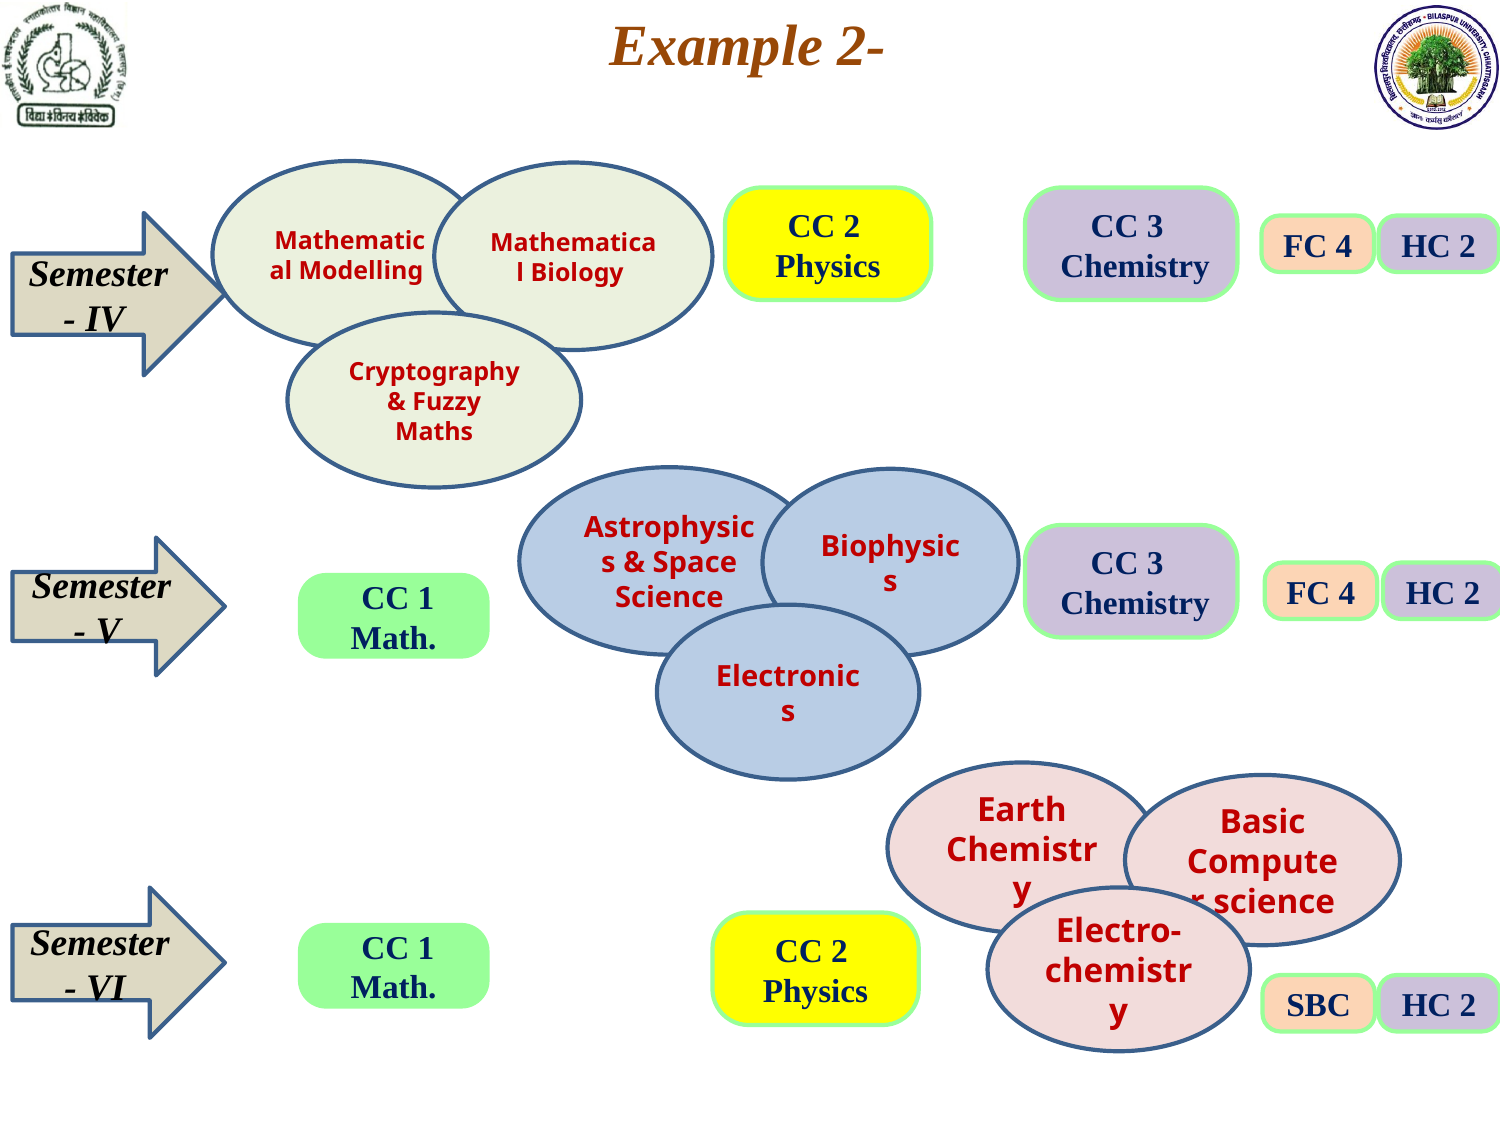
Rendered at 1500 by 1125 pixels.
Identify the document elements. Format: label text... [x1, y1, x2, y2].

picture [1374, 5, 1500, 130]
text_box Mathematical Biology [432, 160, 715, 353]
text_box Electronics [654, 602, 922, 782]
text_box CC 2 Physics [722, 185, 934, 303]
text_box HC 2 [1376, 972, 1500, 1034]
text_box Astrophysics & Space Science [517, 465, 789, 657]
text_box Electro-chemistry [985, 885, 1253, 1054]
text_box CC 3 Chemistry [1022, 185, 1240, 303]
text_box HC 2 [1380, 560, 1500, 622]
text_box Cryptography & Fuzzy Maths [285, 310, 584, 490]
text_box Semester - VI [10, 885, 228, 1040]
text_box FC 4 [1262, 560, 1380, 622]
text_box CC 2 Physics [710, 910, 921, 1028]
text_box Semester - V [10, 535, 228, 678]
text_box SBC [1260, 972, 1377, 1034]
text_box Mathematical Modelling [210, 158, 462, 347]
picture [0, 2, 130, 130]
text_box Semester - IV [10, 210, 228, 378]
text_box Example 2- [0, 0, 1463, 85]
text_box Earth Chemistry [885, 760, 1147, 934]
text_box Basic Computer science [1122, 772, 1403, 948]
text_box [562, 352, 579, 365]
text_box Biophysics [760, 466, 1021, 658]
text_box CC 1 Math. [297, 572, 490, 659]
text_box CC 3 Chemistry [1022, 522, 1240, 640]
text_box HC 2 [1376, 213, 1500, 275]
text_box FC 4 [1259, 213, 1376, 275]
text_box CC 1 Math. [297, 922, 490, 1009]
